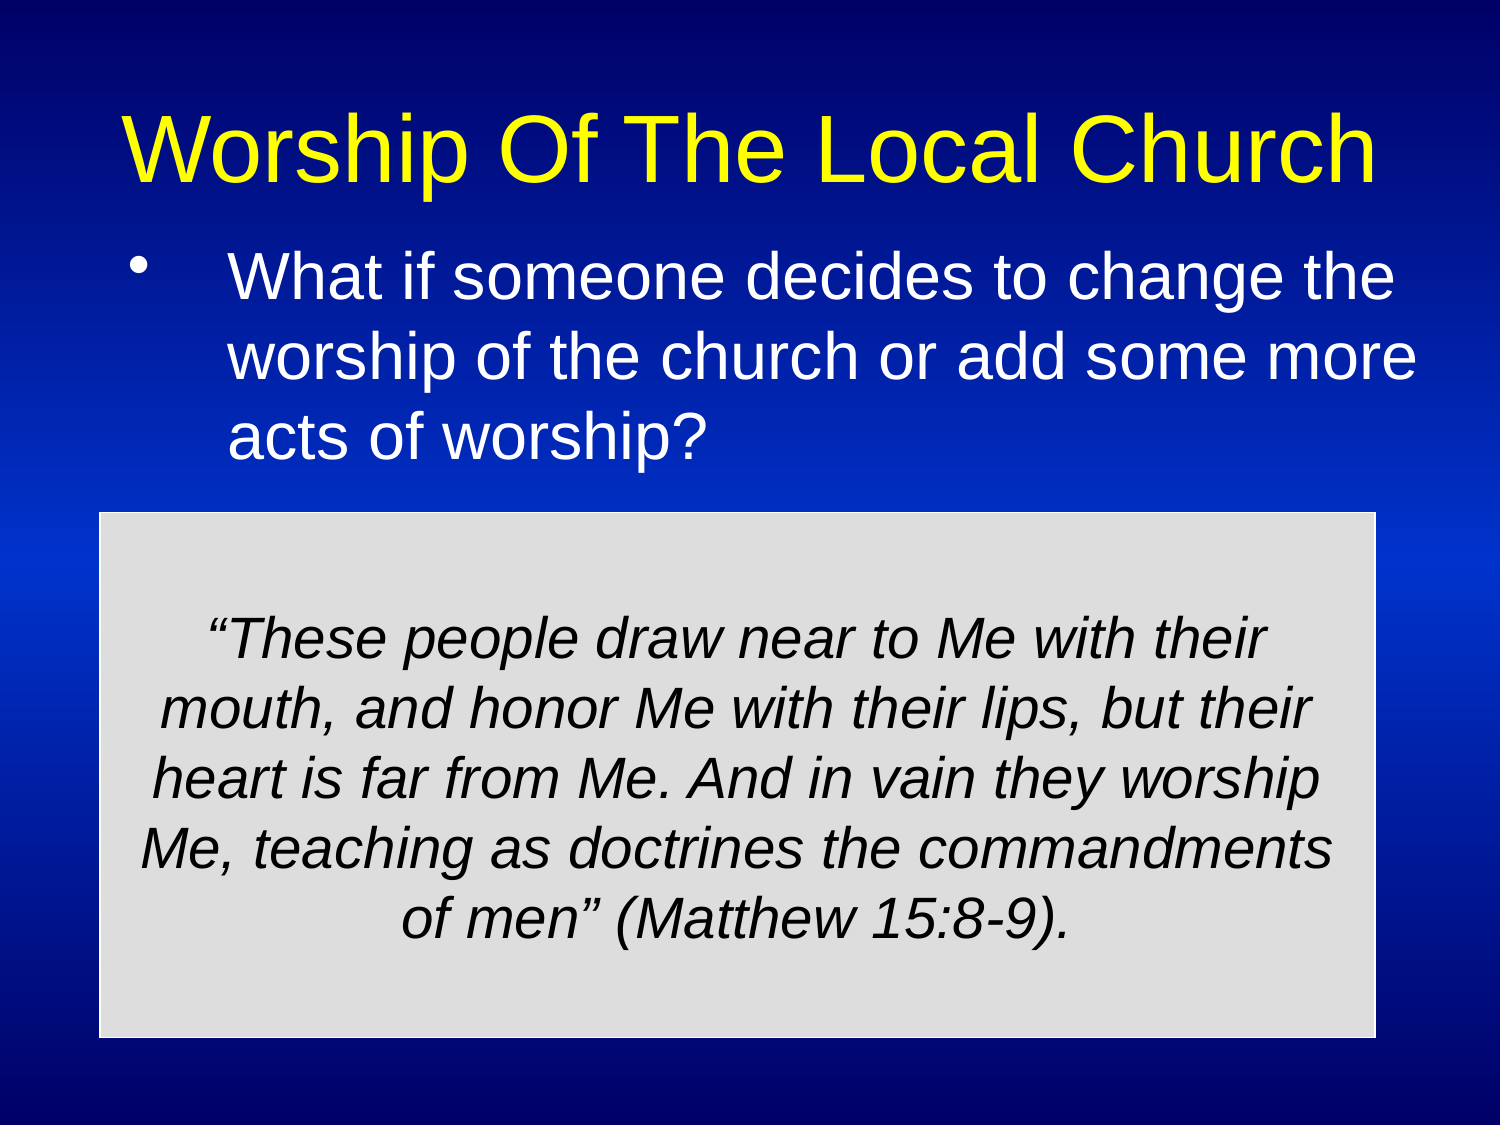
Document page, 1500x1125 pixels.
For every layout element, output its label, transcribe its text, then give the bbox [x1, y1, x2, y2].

list What if someone decides to change the worship of the church or add some more acts of worship? [112, 224, 1463, 1125]
title Worship Of The Local Church [37, 50, 1463, 238]
text_box “These people draw near to Me with their mouth, and honor Me with their lips, but their heart is far from Me. And in vain they worship Me, teaching as doctrines the commandments of men” (Matthew 15:8-9). [99, 512, 1375, 1038]
